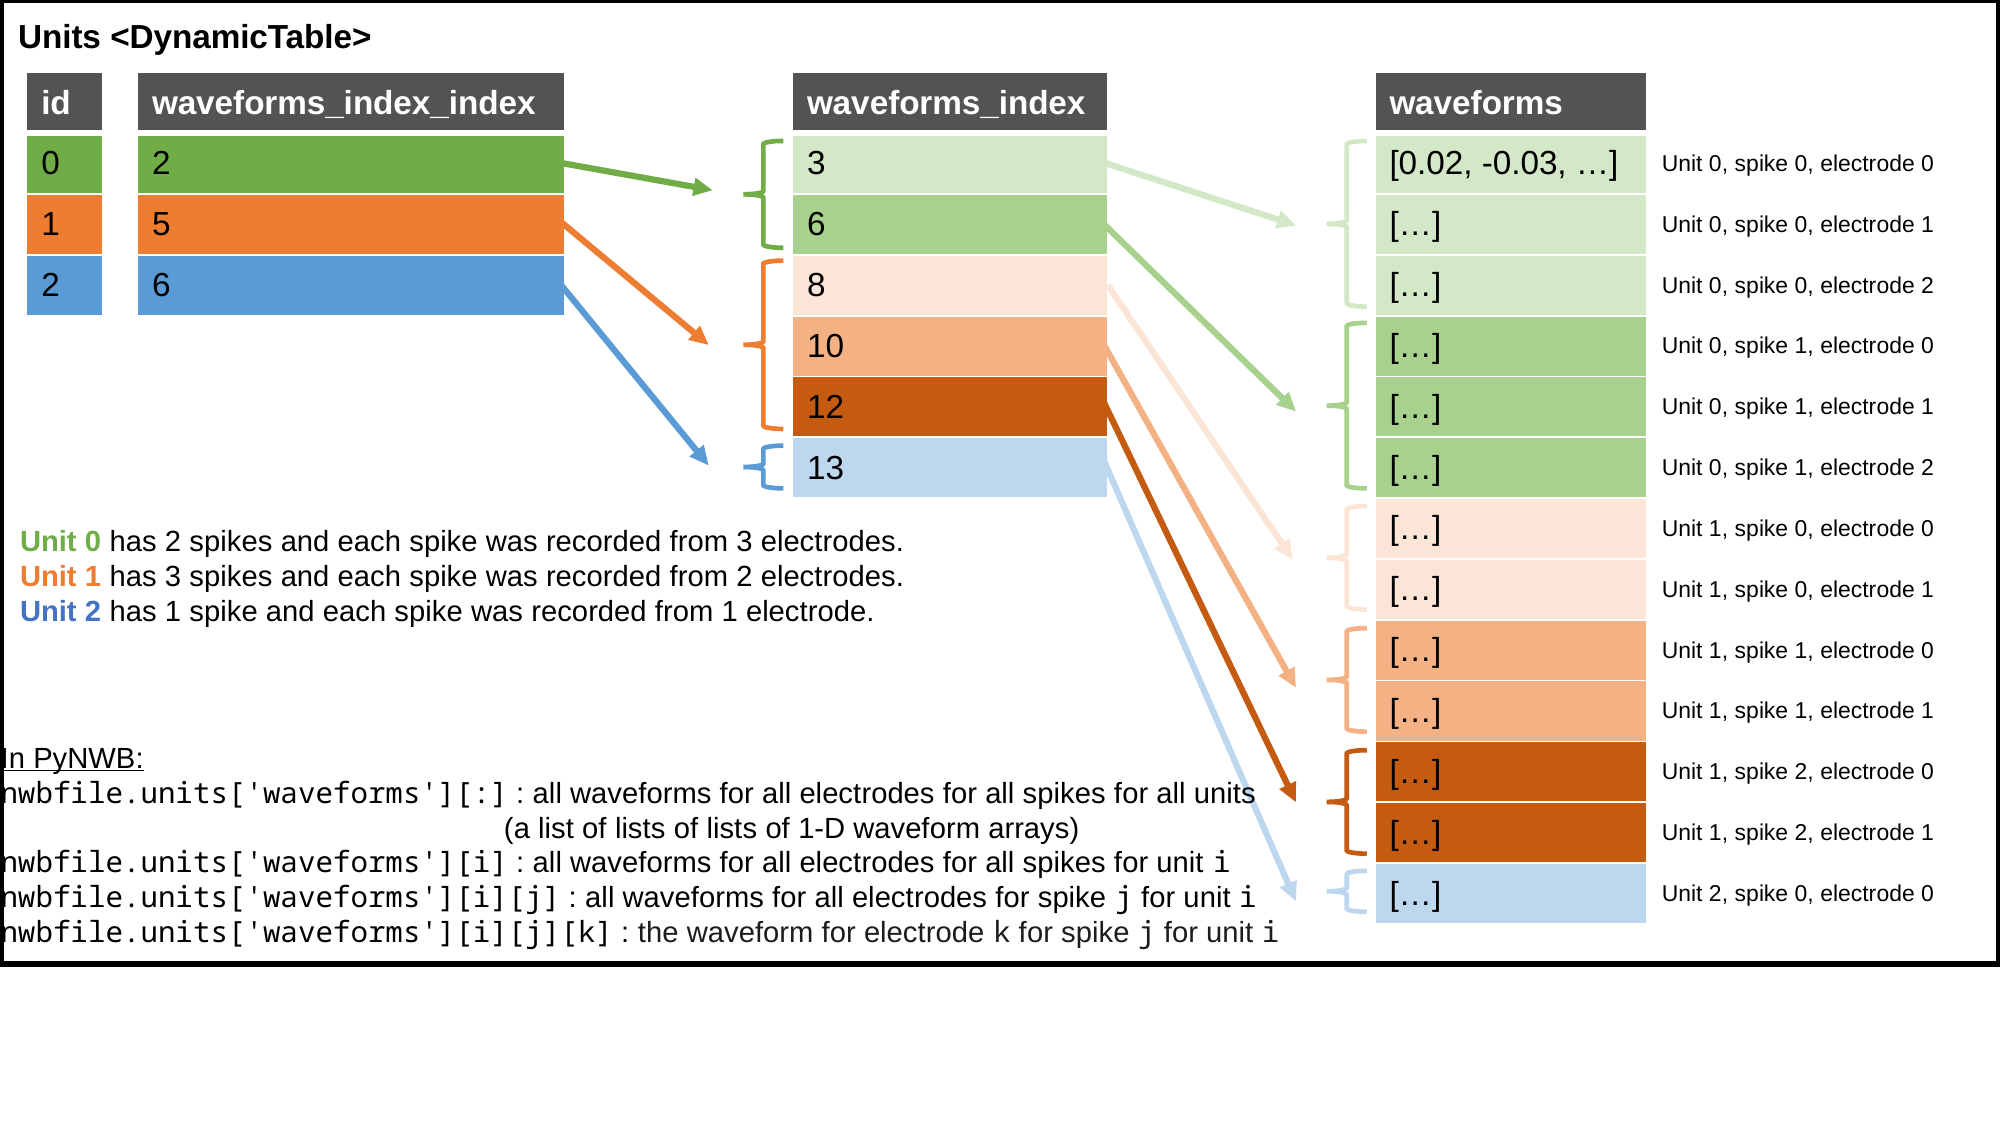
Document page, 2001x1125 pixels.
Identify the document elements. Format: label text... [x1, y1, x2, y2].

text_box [558, 282, 709, 466]
text_box Units <DynamicTable> [3, 8, 388, 63]
text_box [0, 0, 2000, 965]
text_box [1103, 402, 1296, 460]
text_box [558, 162, 713, 191]
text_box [1103, 224, 1296, 344]
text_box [1103, 162, 1296, 224]
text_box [1103, 460, 1296, 901]
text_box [1103, 344, 1296, 402]
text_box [1107, 285, 1293, 344]
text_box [558, 220, 709, 282]
